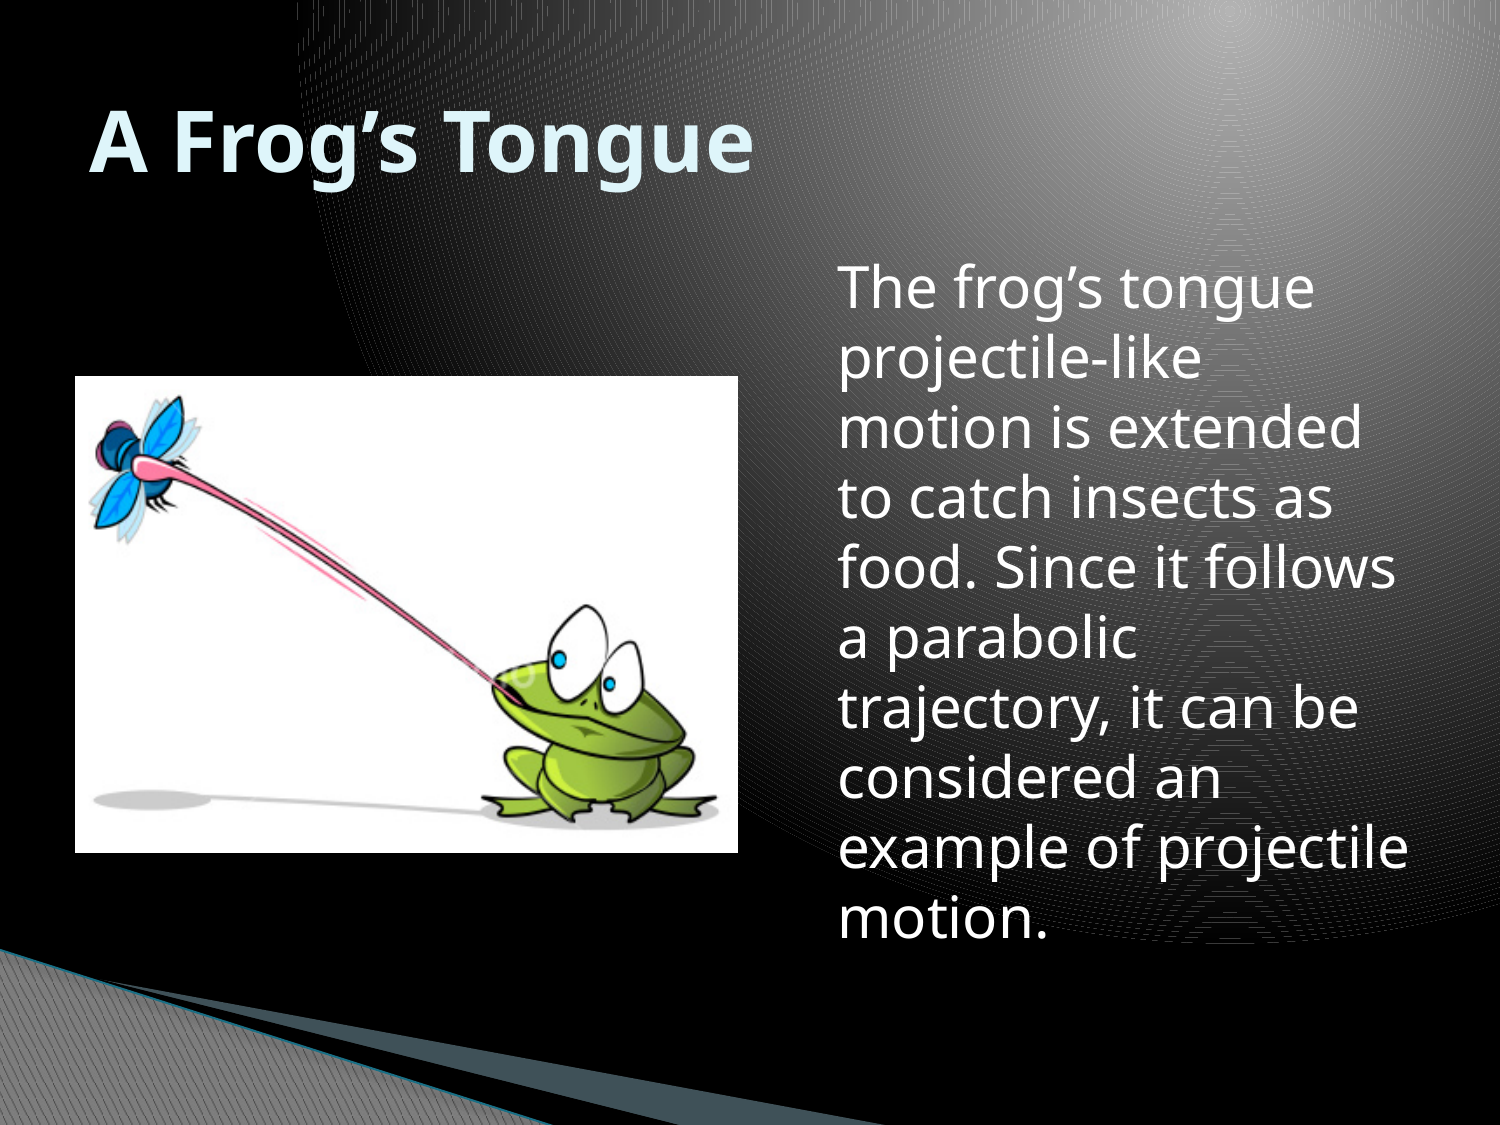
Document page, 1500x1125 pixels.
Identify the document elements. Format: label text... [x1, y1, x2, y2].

list The frog’s tongue projectile-like motion is extended to catch insects as food. Since it follows a parabolic trajectory, it can be considered an example of projectile motion. [762, 243, 1425, 986]
picture [0, 952, 543, 1125]
title A Frog’s Tongue [75, 45, 1425, 233]
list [74, 375, 738, 853]
